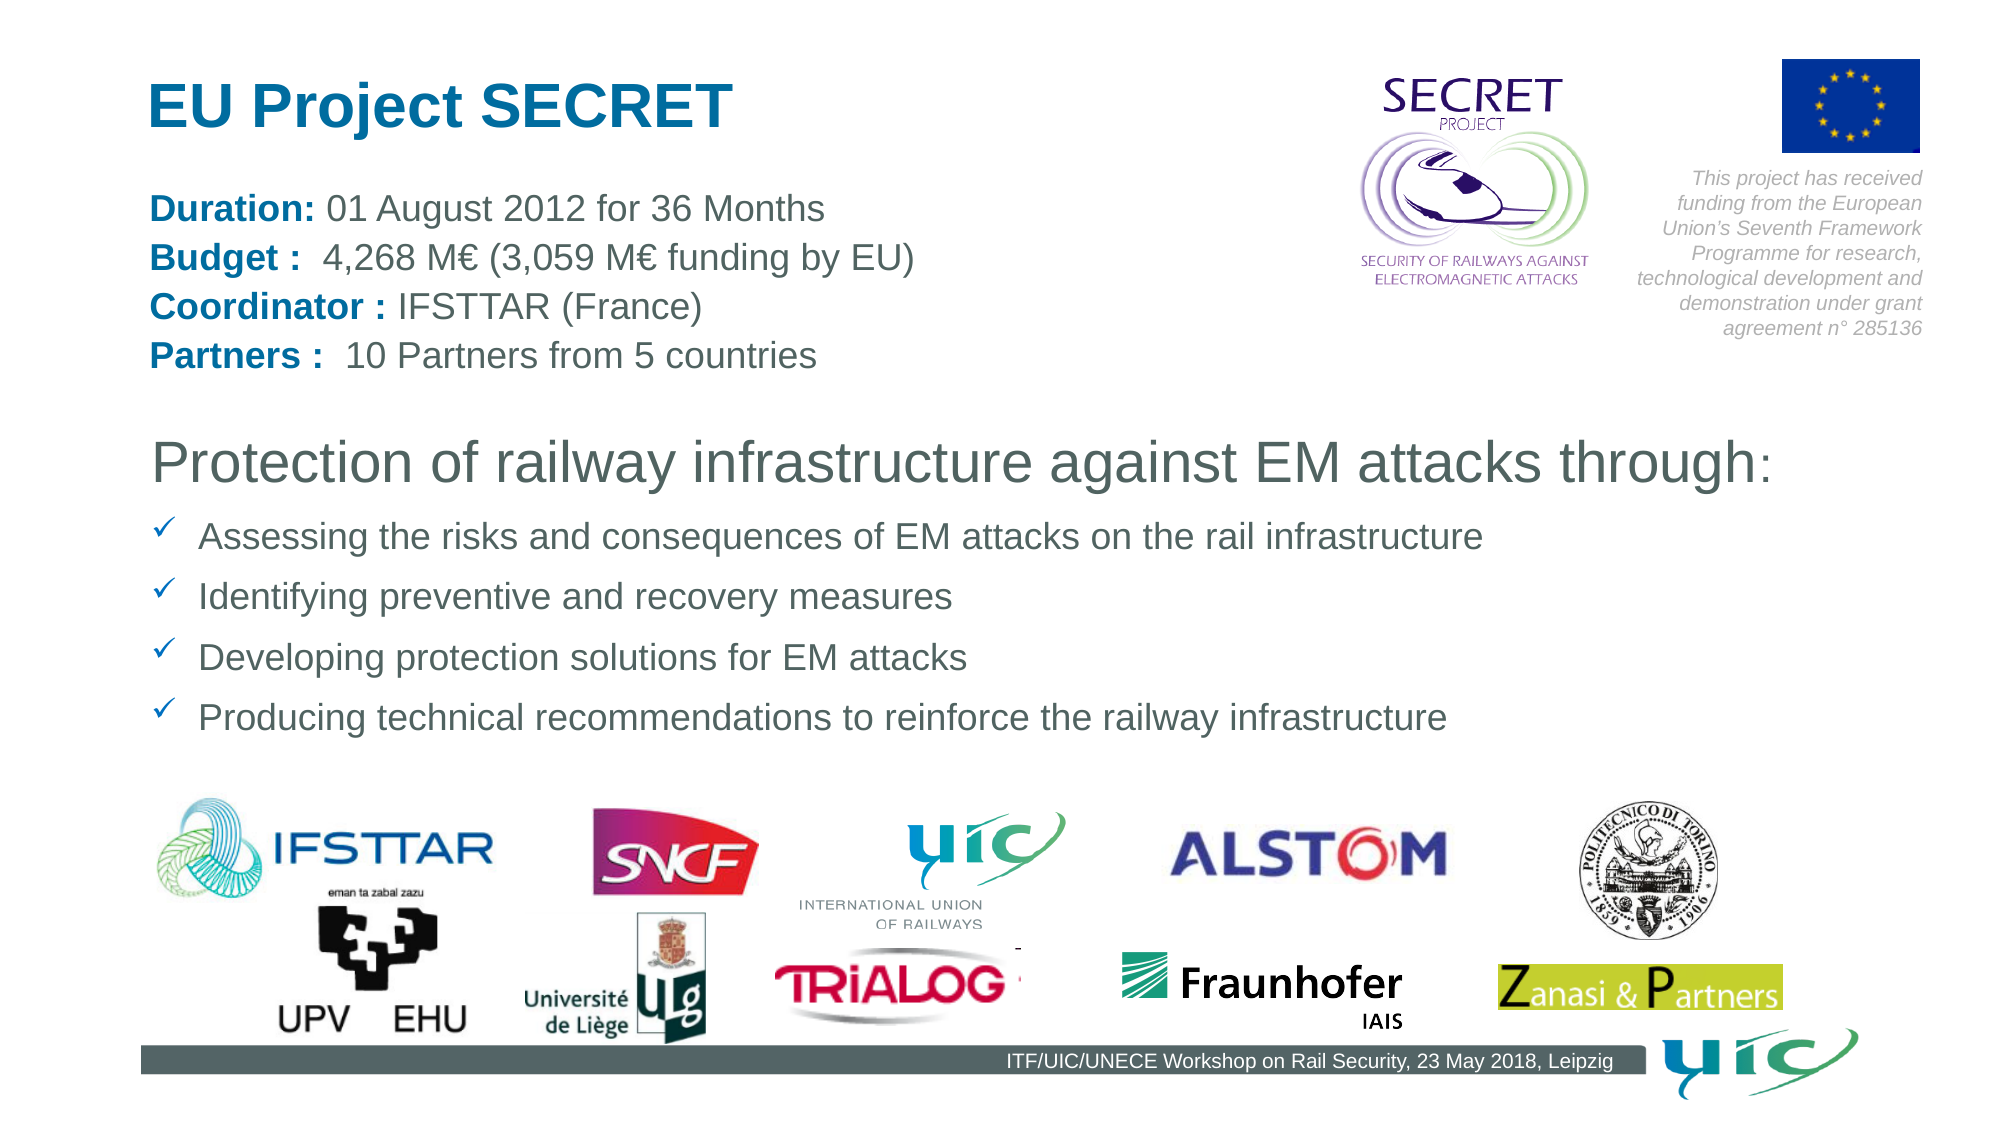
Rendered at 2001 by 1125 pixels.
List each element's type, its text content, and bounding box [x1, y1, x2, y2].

picture [800, 812, 1070, 930]
picture [1498, 963, 1783, 1010]
title EU Project SECRET [147, 50, 1865, 141]
picture [590, 807, 760, 901]
picture [1782, 59, 1920, 153]
picture [1344, 59, 1606, 302]
picture [141, 792, 1859, 1100]
picture [1161, 823, 1456, 884]
text_box Protection of railway infrastructure against EM attacks through: [136, 430, 1876, 502]
text_box Assessing the risks and consequences of EM attacks on the rail infrastructure Identifying preventive and recovery measures Developing protection solutions for EM attacks Producing technical recommendations to reinforce the railway infrastructure [136, 513, 1684, 746]
text_box This project has received funding from the European Union’s Seventh Framework Programme for research, technological development and demonstration under grant agreement n° 285136 [1605, 157, 1937, 347]
text_box Duration: 01 August 2012 for 36 Months Budget : 4,268 M€ (3,059 M€ funding by EU) Coordinator : IFSTTAR (France) Partners : 10 Partners from 5 countries [104, 177, 1134, 389]
picture [1579, 801, 1718, 941]
footer ITF/UIC/UNECE Workshop on Rail Security, 23 May 2018, Leipzig [656, 1047, 1626, 1095]
picture [775, 948, 1021, 1026]
